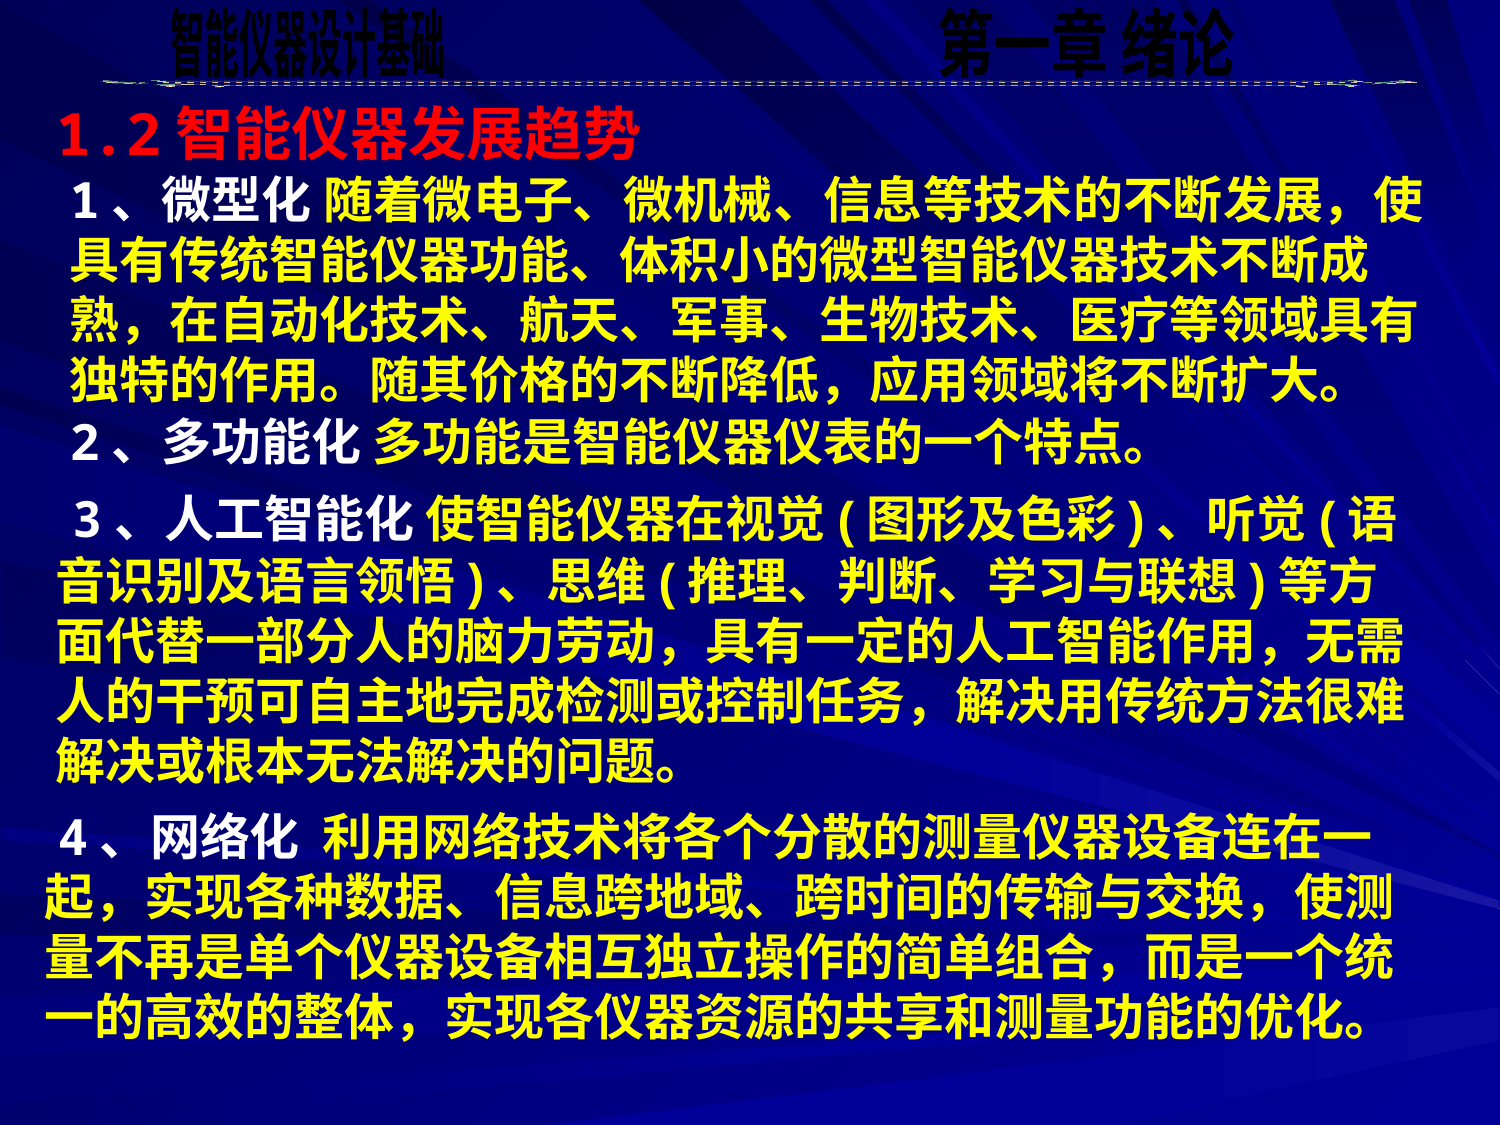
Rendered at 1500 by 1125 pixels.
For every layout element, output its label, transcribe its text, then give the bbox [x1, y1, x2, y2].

text_box 4、网络化 利用网络技术将各个分散的测量仪器设备连在一起，实现各种数据、信息跨地域、跨时间的传输与交换，使测量不再是单个仪器设备相互独立操作的简单组合，而是一个统一的高效的整体，实现各仪器资源的共享和测量功能的优化。 [29, 797, 1424, 1053]
text_box 1、微型化 随着微电子、微机械、信息等技术的不断发展，使具有传统智能仪器功能、体积小的微型智能仪器技术不断成熟，在自动化技术、航天、军事、生物技术、医疗等领域具有独特的作用。随其价格的不断降低，应用领域将不断扩大。 [55, 161, 1465, 403]
picture [88, 78, 1424, 91]
text_box 2、多功能化 多功能是智能仪器仪表的一个特点。 [54, 403, 1471, 478]
text_box 3、人工智能化 使智能仪器在视觉(图形及色彩)、听觉(语音识别及语言领悟)、思维(推理、判断、学习与联想)等方面代替一部分人的脑力劳动，具有一定的人工智能作用，无需人的干预可自主地完成检测或控制任务，解决用传统方法很难解决或根本无法解决的问题。 [41, 472, 1436, 797]
text_box 1.2智能仪器发展趋势 [41, 90, 1105, 175]
